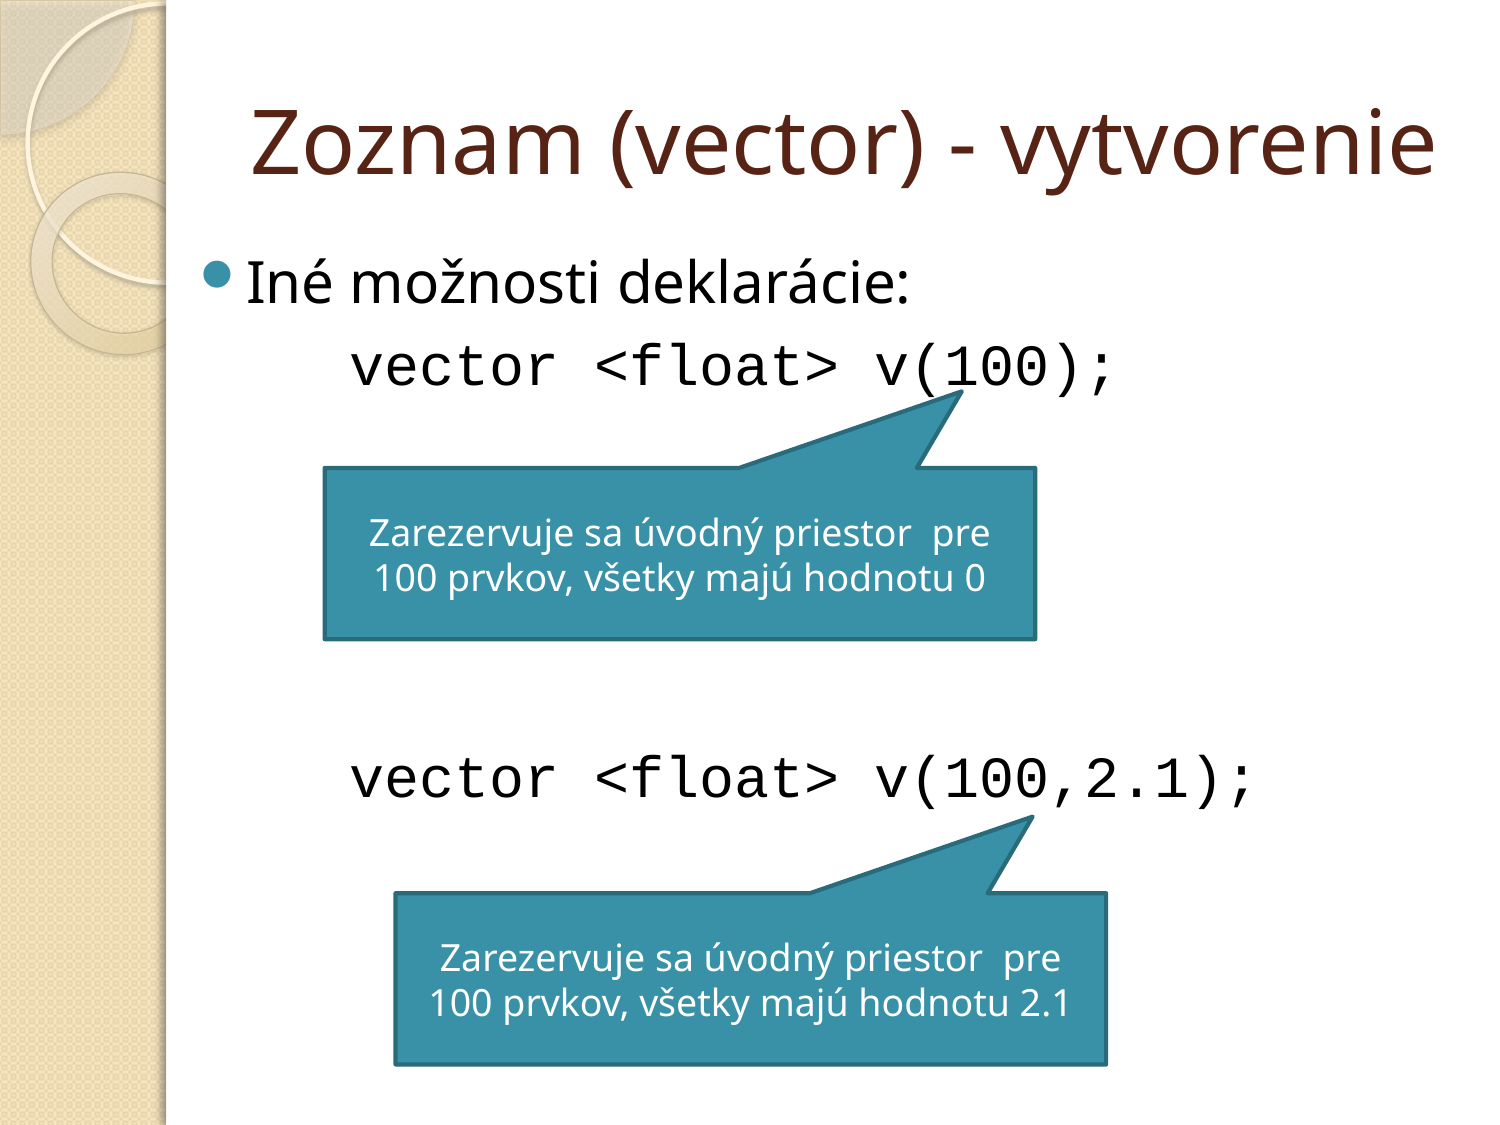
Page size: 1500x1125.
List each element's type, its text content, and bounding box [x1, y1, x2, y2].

text_box Zarezervuje sa úvodný priestor pre 100 prvkov, všetky majú hodnotu 2.1 [393, 814, 1109, 1067]
text_box Zarezervuje sa úvodný priestor pre 100 prvkov, všetky majú hodnotu 0 [322, 389, 1038, 642]
list Iné možnosti deklarácie: vector <float> v(100); vector <float> v(100,2.1); [171, 237, 1500, 1125]
title Zoznam (vector) - vytvorenie [235, 45, 1466, 233]
